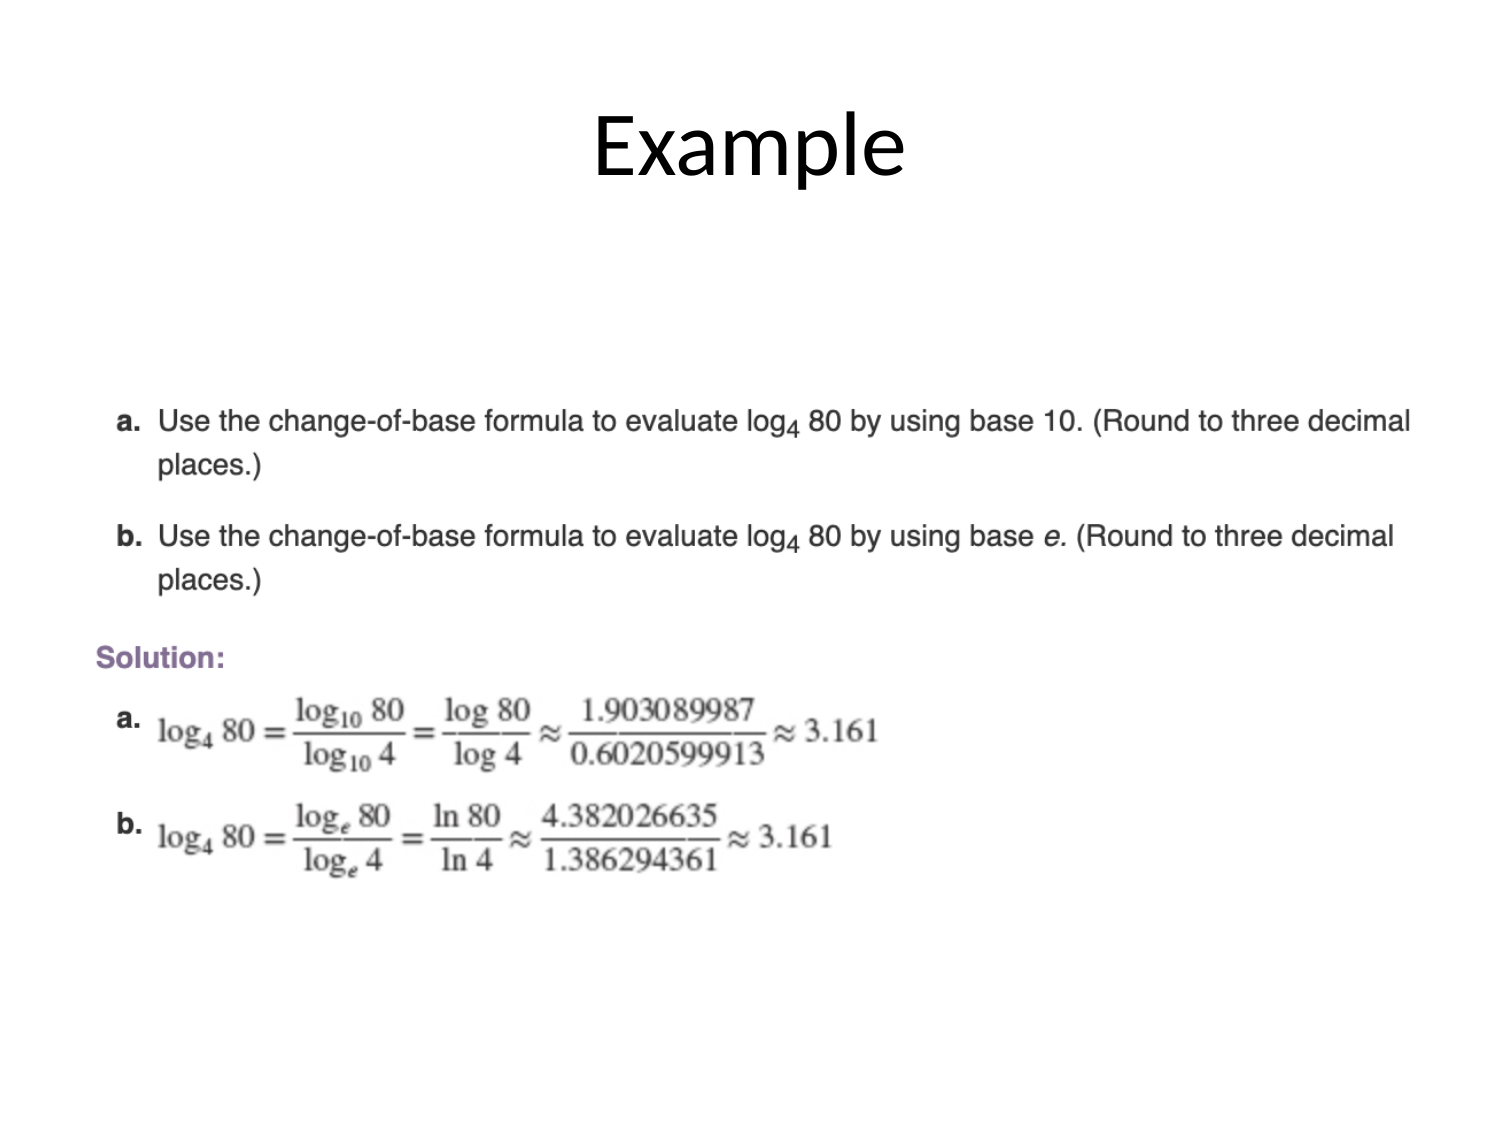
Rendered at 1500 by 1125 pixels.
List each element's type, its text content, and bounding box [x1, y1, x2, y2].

title Example [75, 45, 1425, 233]
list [74, 262, 1426, 1006]
